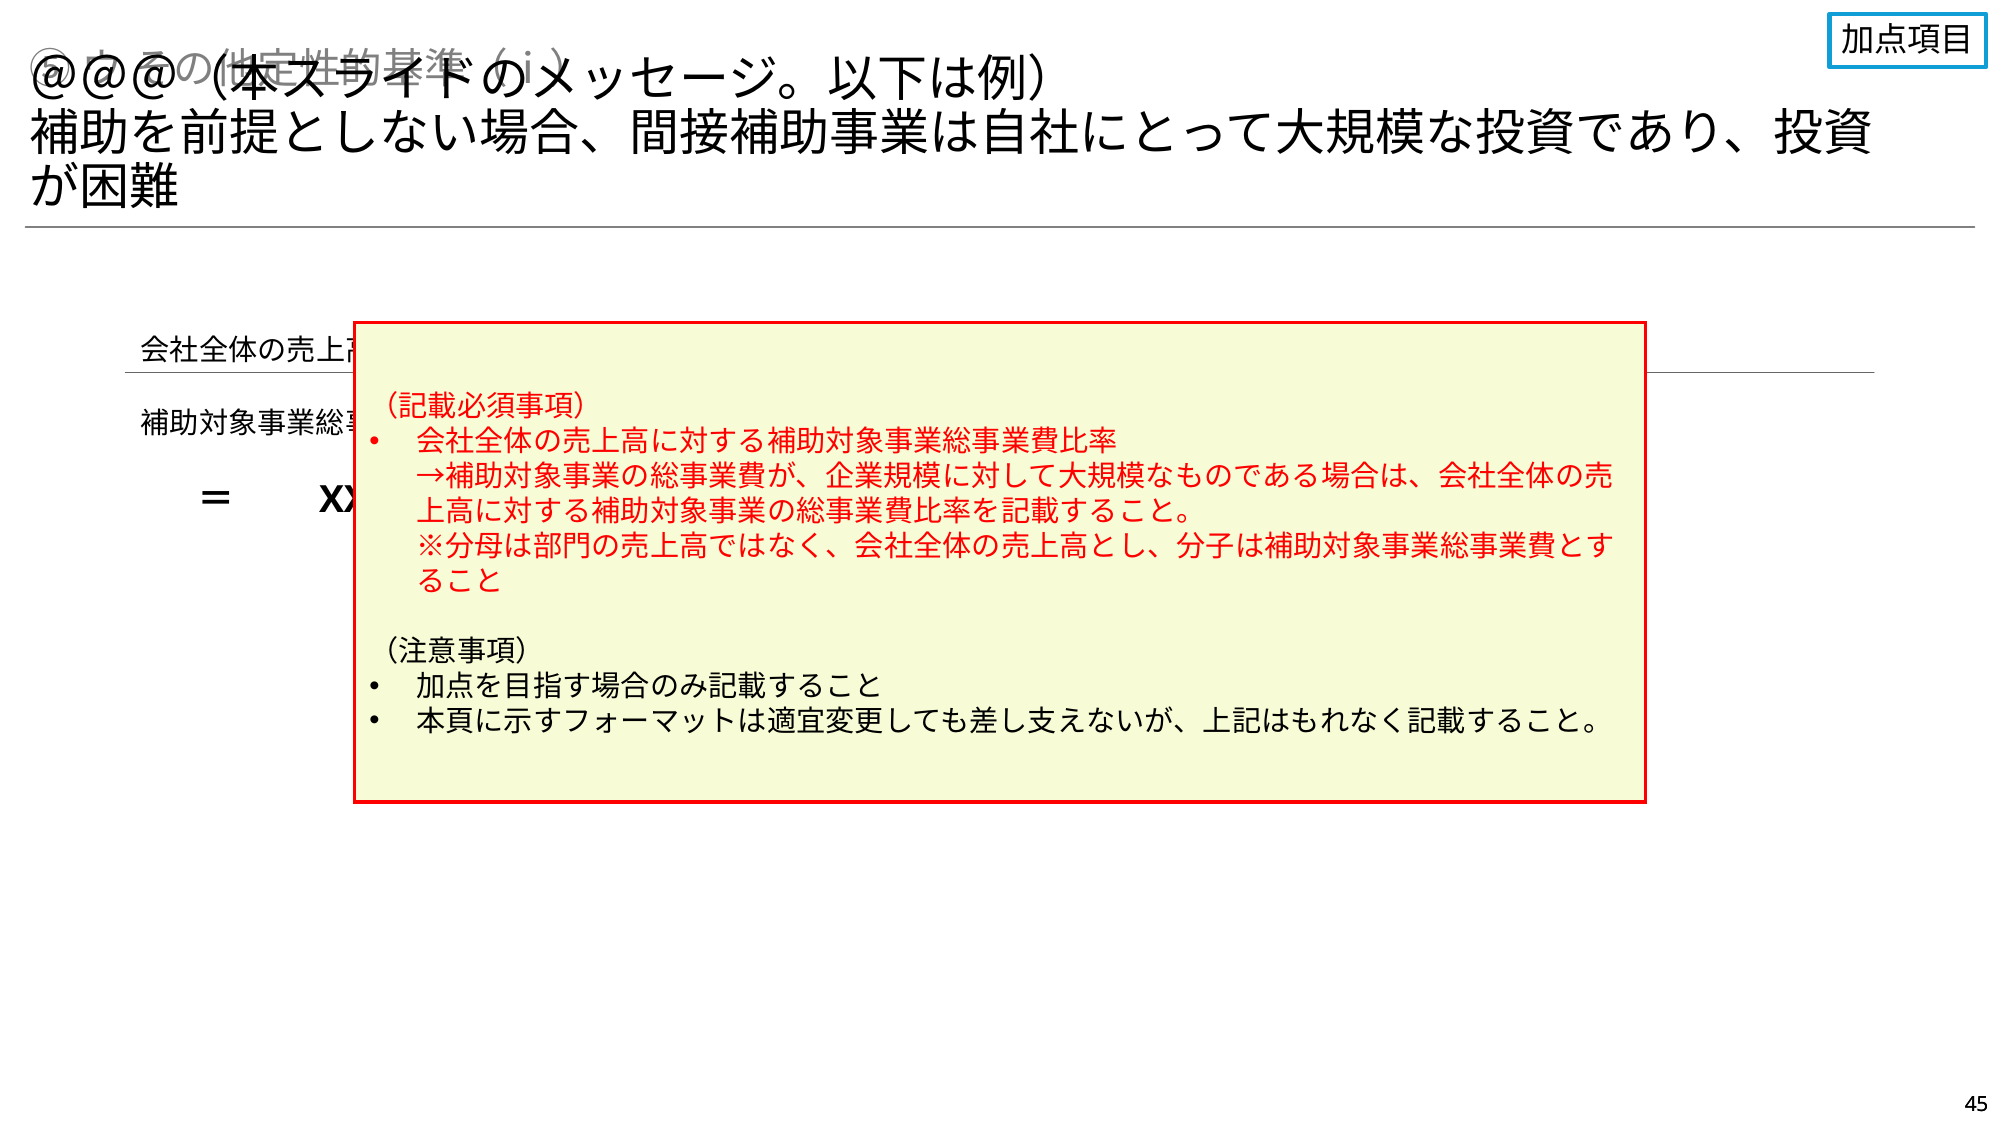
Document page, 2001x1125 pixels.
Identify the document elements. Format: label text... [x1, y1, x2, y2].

text_box （記載必須事項） 会社全体の売上高に対する補助対象事業総事業費比率 →補助対象事業の総事業費が、企業規模に対して大規模なものである場合は、会社全体の売上高に対する補助対象事業の総事業費比率を記載すること。 ※分母は部門の売上高ではなく、会社全体の売上高とし、分子は補助対象事業総事業費とすること （注意事項） 加点を目指す場合のみ記載すること 本頁に示すフォーマットは適宜変更しても差し支えないが、上記はもれなく記載すること。 [353, 373, 1647, 804]
text_box ＝ XX% [181, 466, 353, 536]
text_box ＠＠＠（本スライドのメッセージ。以下は例） 補助を前提としない場合、間接補助事業は自社にとって大規模な投資であり、投資が困難 [29, 53, 1875, 216]
text_box 補助対象事業総事業費比率÷会社全体の売上高（直近３事業年度の平均） [124, 391, 353, 461]
text_box 加点項目 [1829, 13, 1986, 68]
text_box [125, 324, 1875, 373]
text_box ⑤ウ その他定性的基準（ⅰ） [29, 47, 1802, 53]
